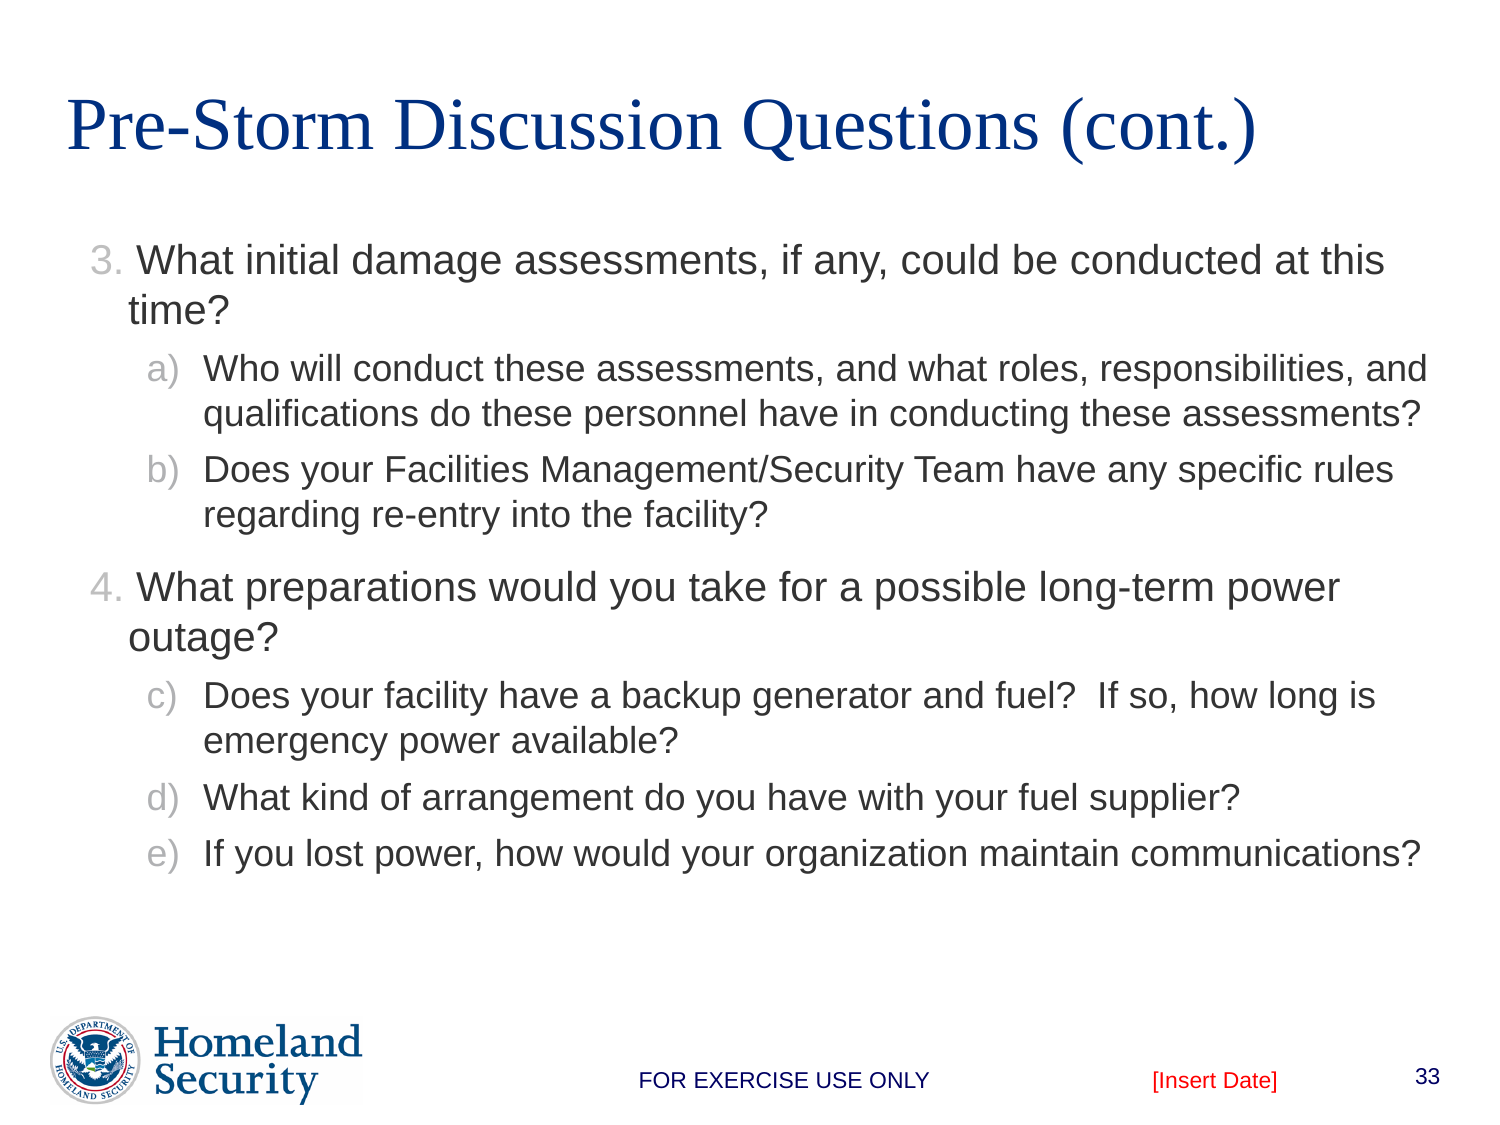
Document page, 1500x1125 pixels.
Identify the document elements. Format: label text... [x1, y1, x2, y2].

list 3. What initial damage assessments, if any, could be conducted at this time? Who will conduct these assessments, and what roles, responsibilities, and qualifications do these personnel have in conducting these assessments? Does your Facilities Management/Security Team have any specific rules regarding re-entry into the facility? 4. What preparations would you take for a possible long-term power outage? Does your facility have a backup generator and fuel? If so, how long is emergency power available? What kind of arrangement do you have with your fuel supplier? If you lost power, how would your organization maintain communications? [75, 224, 1450, 968]
title Pre-Storm Discussion Questions (cont.) [51, 0, 1278, 173]
slide_number 33 [1399, 1053, 1476, 1097]
picture [50, 1016, 363, 1105]
